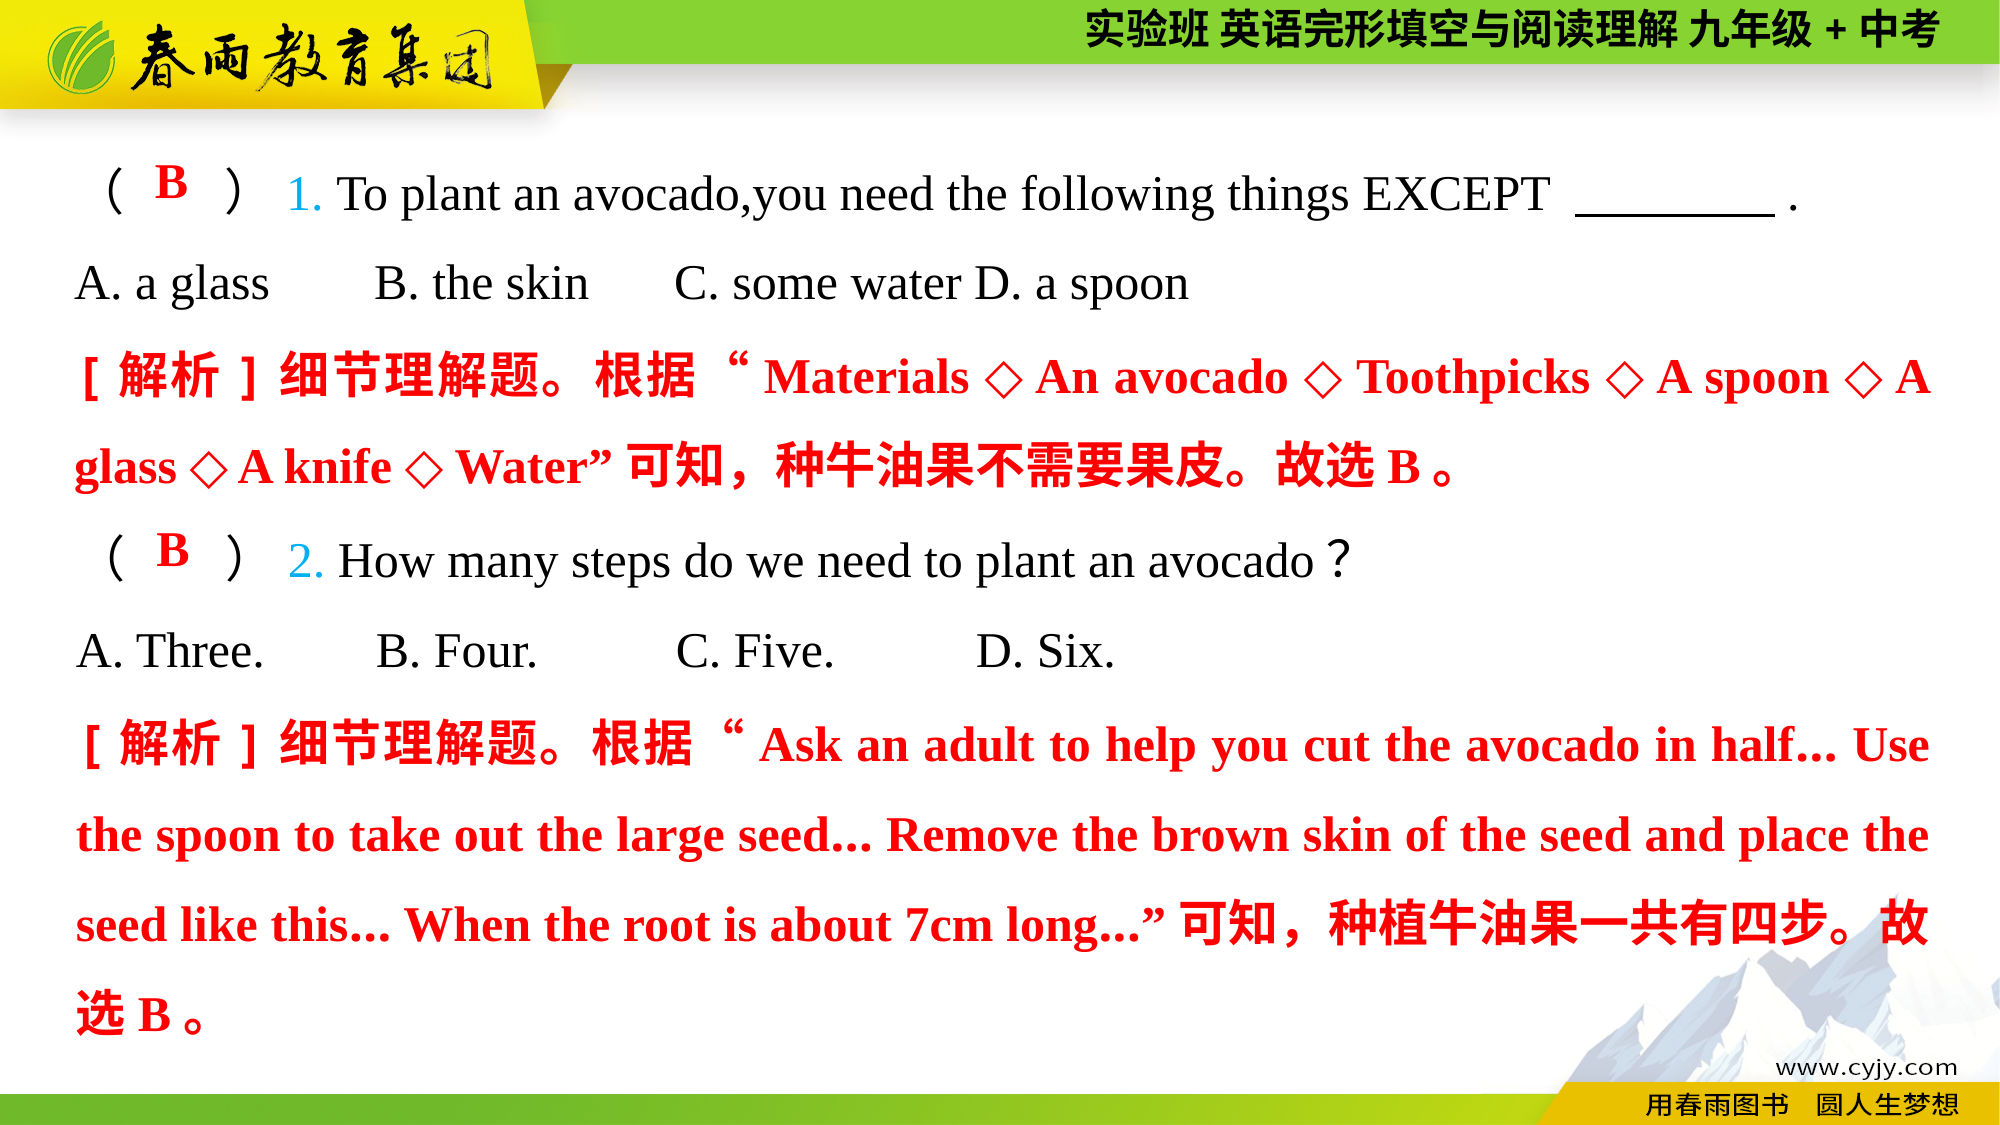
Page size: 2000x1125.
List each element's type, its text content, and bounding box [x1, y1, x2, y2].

text_box [解析]细节理解题。根据“Materials ◇ An avocado ◇ Toothpicks ◇ A spoon ◇ A glass ◇ A knife ◇ Water”可知，种牛油果不需要果皮。故选B。 [59, 306, 1944, 502]
text_box B [139, 141, 204, 217]
text_box [解析]细节理解题。根据“Ask an adult to help you cut the avocado in half... Use the spoon to take out the large seed... Remove the brown skin of the seed and place the seed like this... When the root is about 7cm long...”可知，种植牛油果一共有四步。故选B。 [60, 685, 1945, 1049]
list （ ）1. To plant an avocado,you need the following things EXCEPT . A. a glass B. the skin C. some water D. a spoon [59, 122, 1944, 306]
text_box （ ）2. How many steps do we need to plant an avocado？ A. Three. B. Four. C. Five. D. Six. [60, 489, 1945, 685]
picture [0, 0, 2000, 1125]
text_box B [141, 508, 205, 584]
